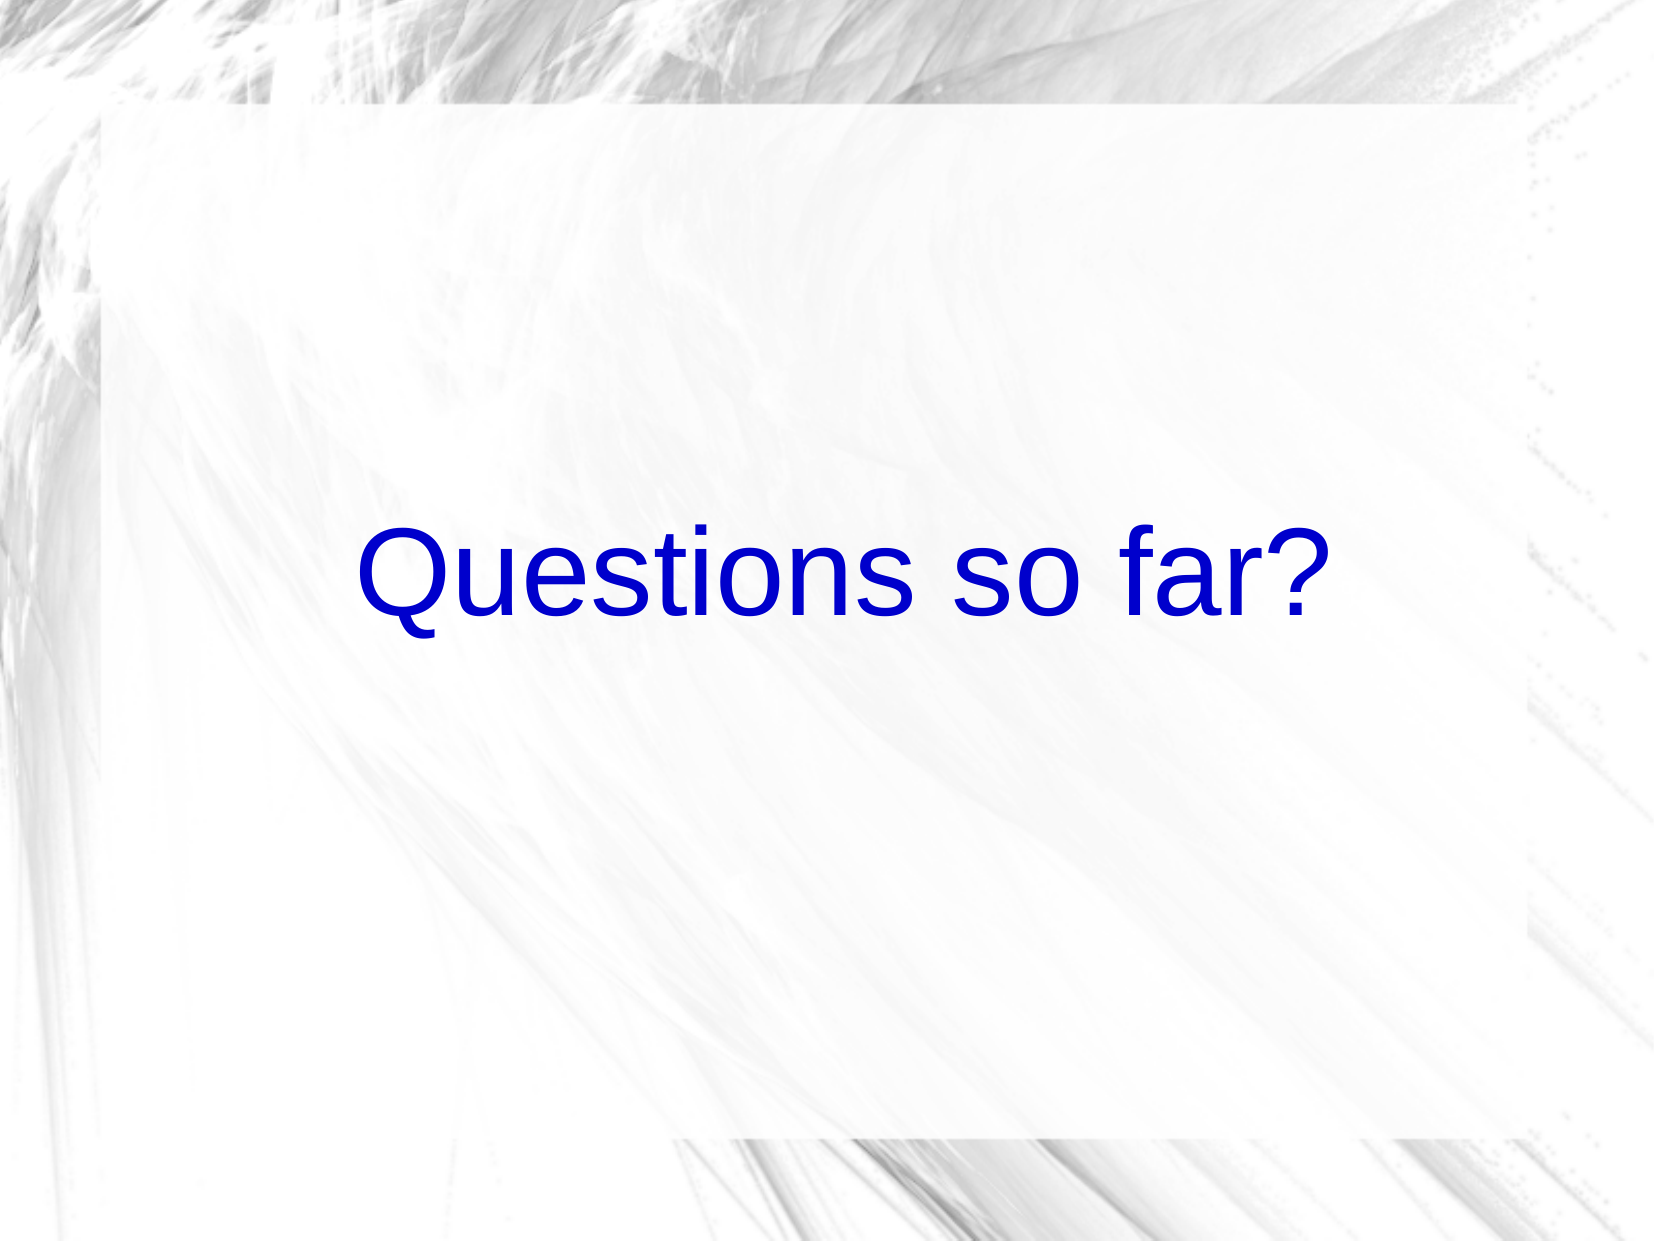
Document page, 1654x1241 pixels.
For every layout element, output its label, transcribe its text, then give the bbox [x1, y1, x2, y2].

list Questions so far? [118, 319, 1571, 1109]
picture [0, 0, 1654, 1241]
